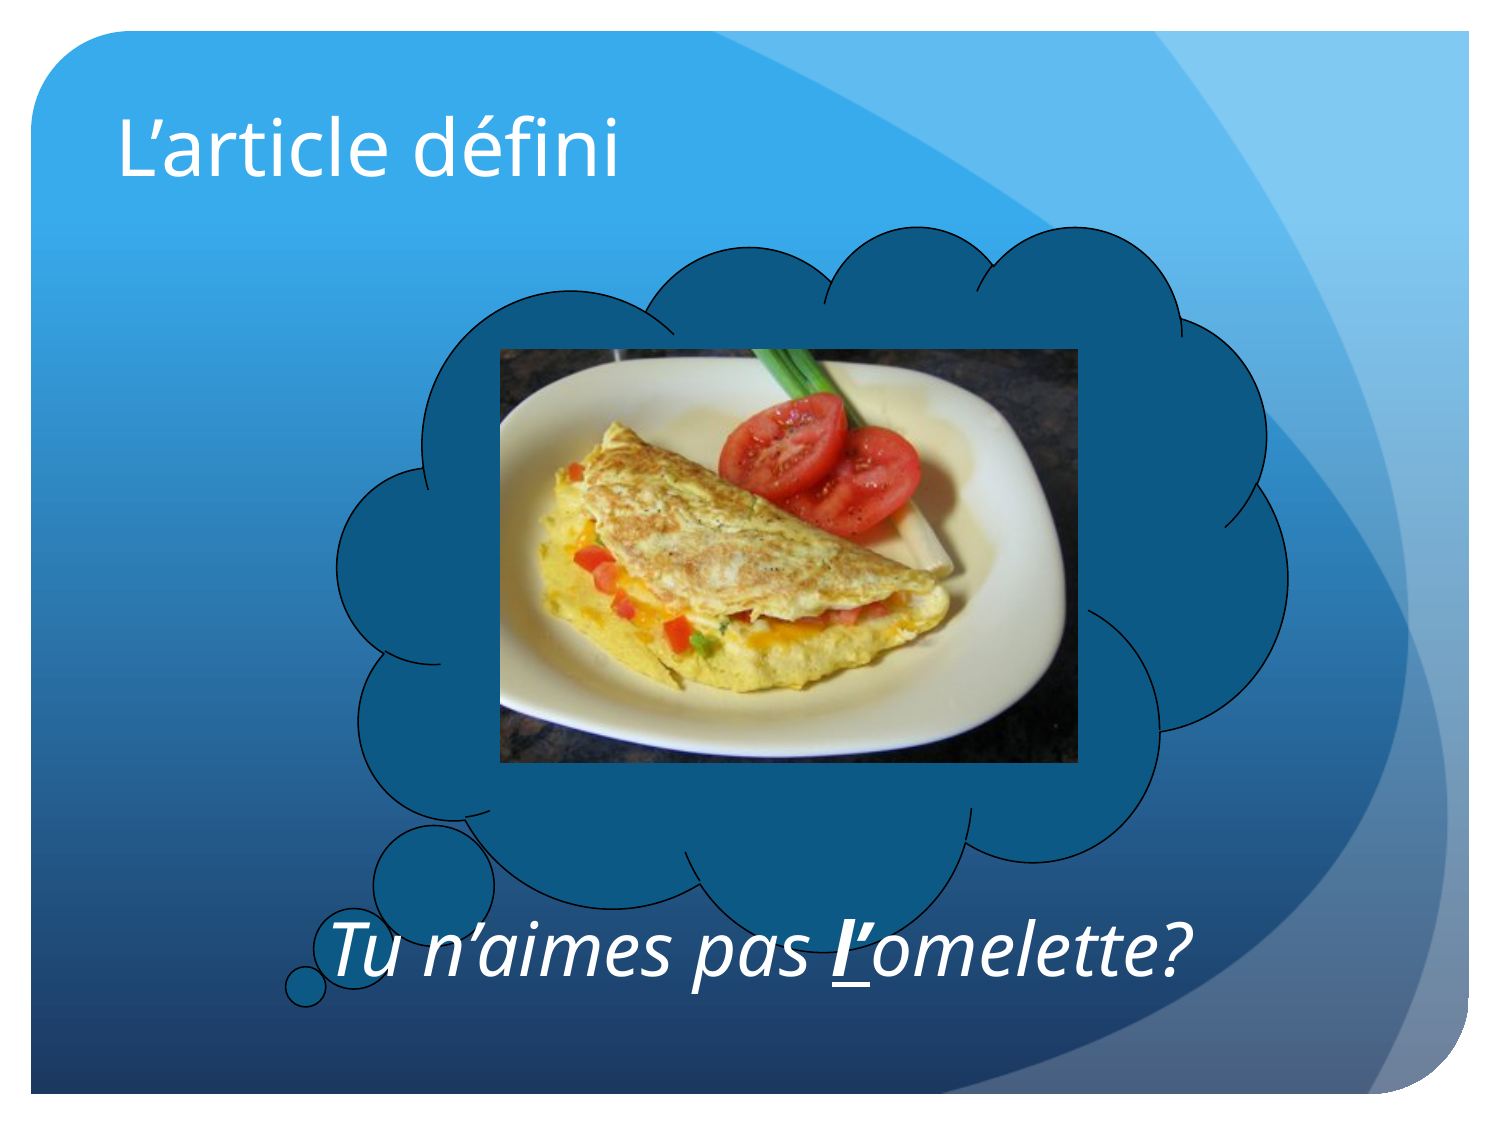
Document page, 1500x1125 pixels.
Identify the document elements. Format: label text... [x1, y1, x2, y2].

text_box [336, 227, 1288, 893]
title L’article défini [100, 37, 1438, 200]
list Tu n’aimes pas l’omelette? [121, 893, 1397, 1007]
picture [24, 30, 1473, 1094]
